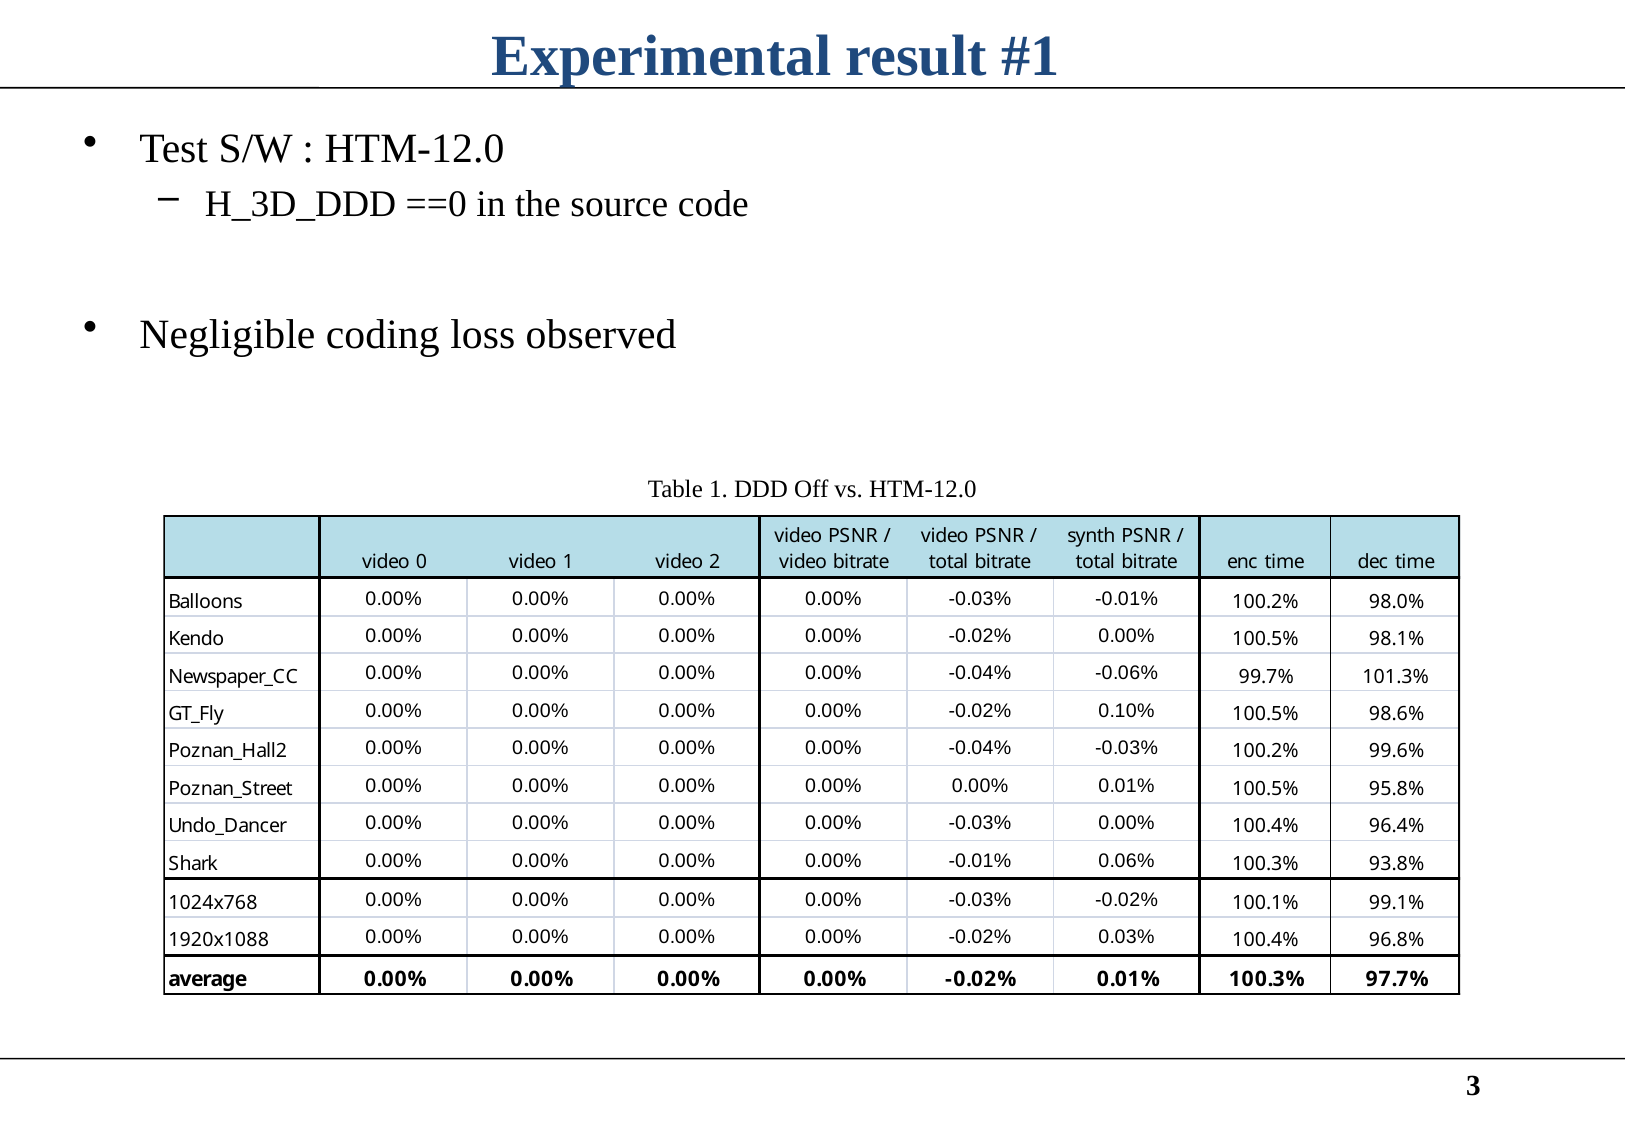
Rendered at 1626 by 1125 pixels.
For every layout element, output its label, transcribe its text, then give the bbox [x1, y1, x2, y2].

picture [163, 515, 1462, 997]
slide_number 3 [1403, 1058, 1544, 1106]
list Test S/W : HTM-12.0 H_3D_DDD ==0 in the source code Negligible coding loss observed [68, 113, 1544, 1005]
text_box Table 1. DDD Off vs. HTM-12.0 [633, 465, 992, 511]
title Experimental result #1 [68, 9, 1484, 94]
